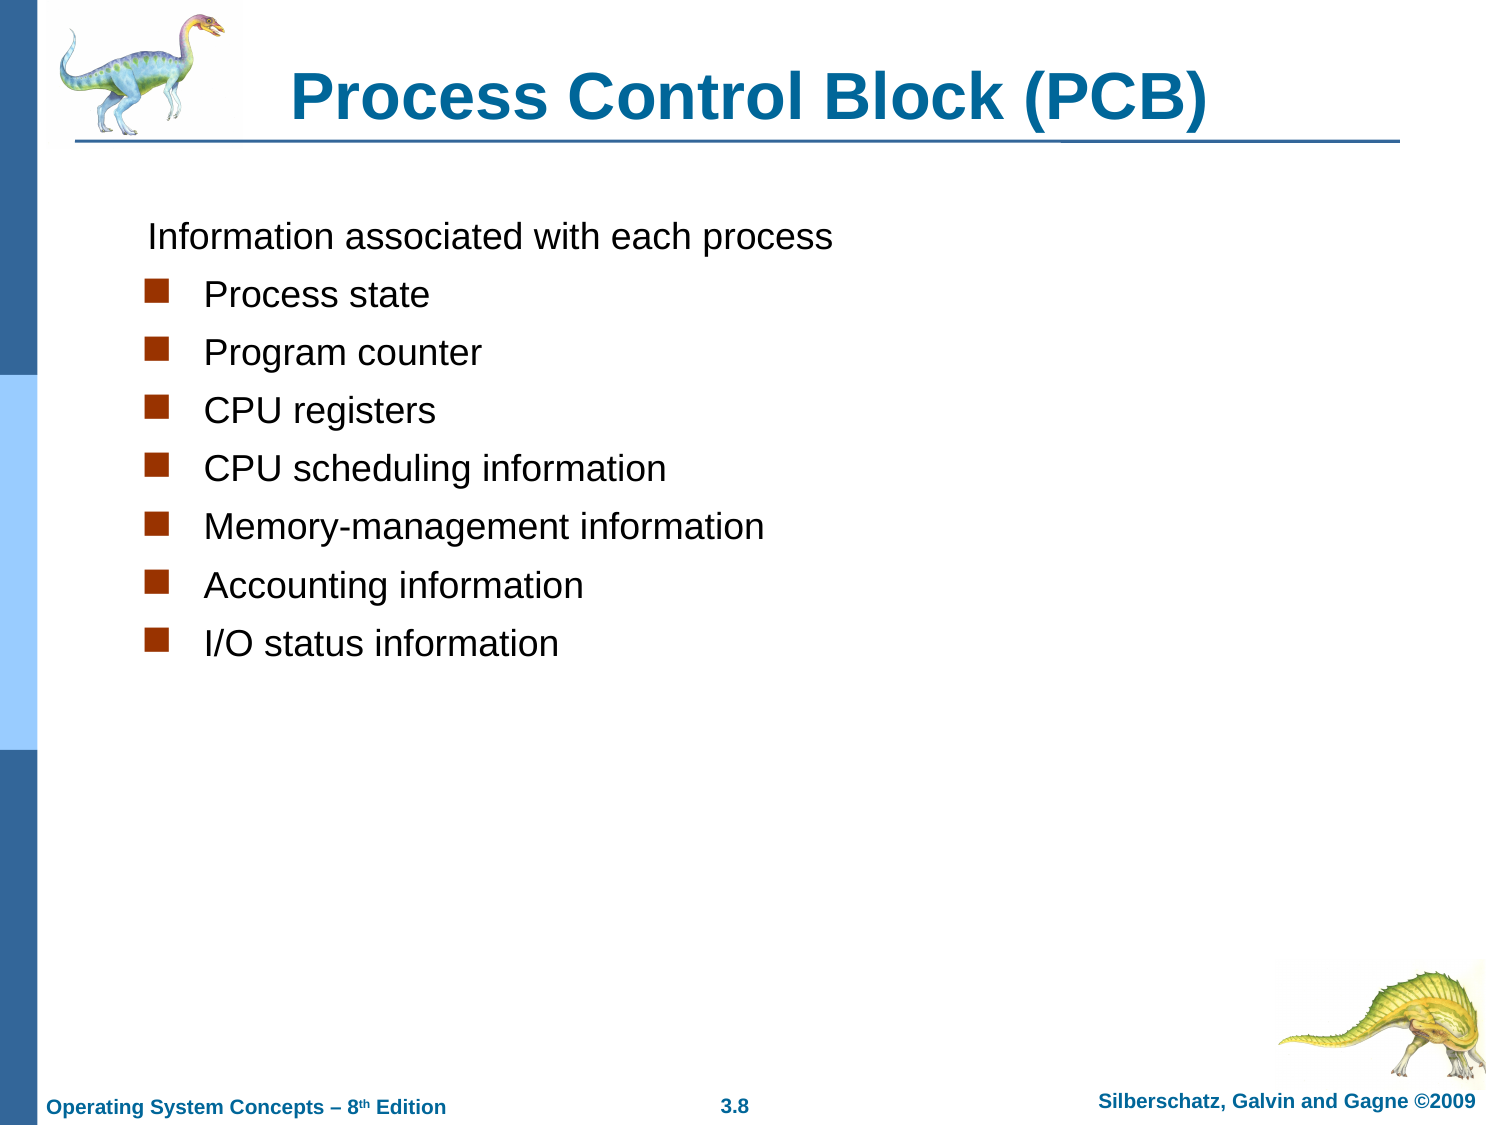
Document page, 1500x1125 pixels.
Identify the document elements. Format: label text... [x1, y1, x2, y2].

picture [1275, 959, 1486, 1090]
list Information associated with each process Process state Program counter CPU registers CPU scheduling information Memory-management information Accounting information I/O status information [132, 204, 1342, 832]
picture [46, 0, 243, 149]
title Process Control Block (PCB) [75, 45, 1425, 141]
